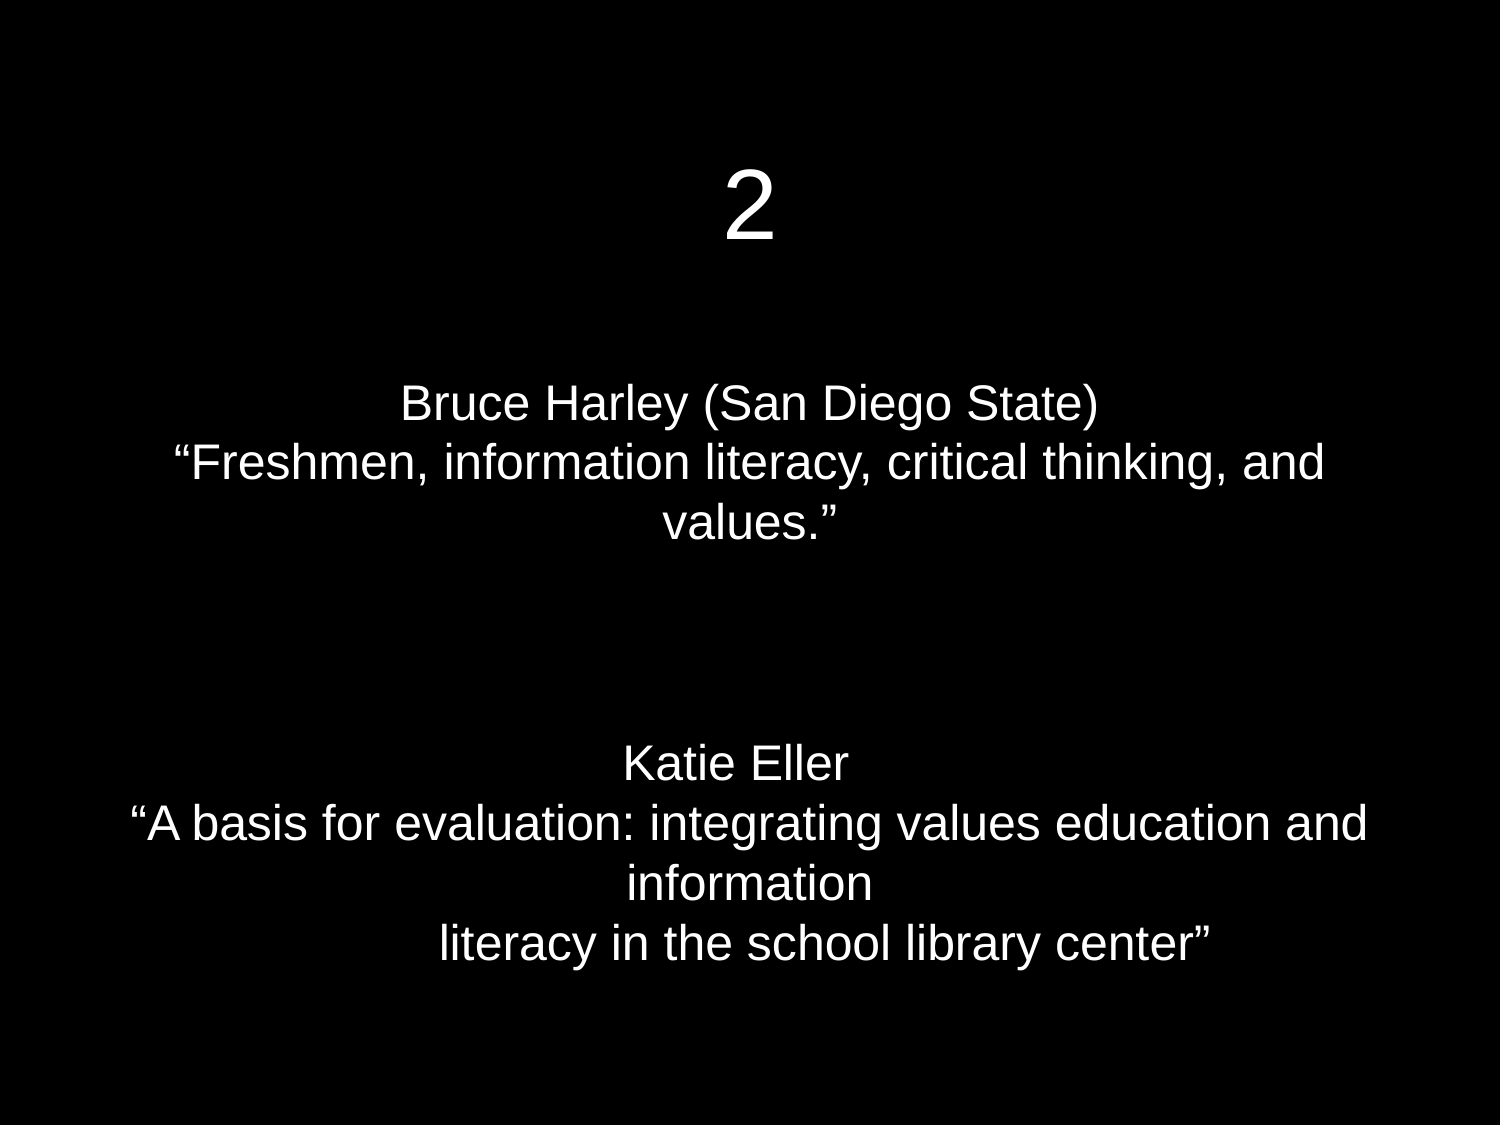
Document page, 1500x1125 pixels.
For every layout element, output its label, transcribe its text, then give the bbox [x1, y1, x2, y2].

title 2 Bruce Harley (San Diego State) “Freshmen, information literacy, critical thinking, and values.” Katie Eller “A basis for evaluation: integrating values education and information literacy in the school library center” [74, 44, 1426, 926]
